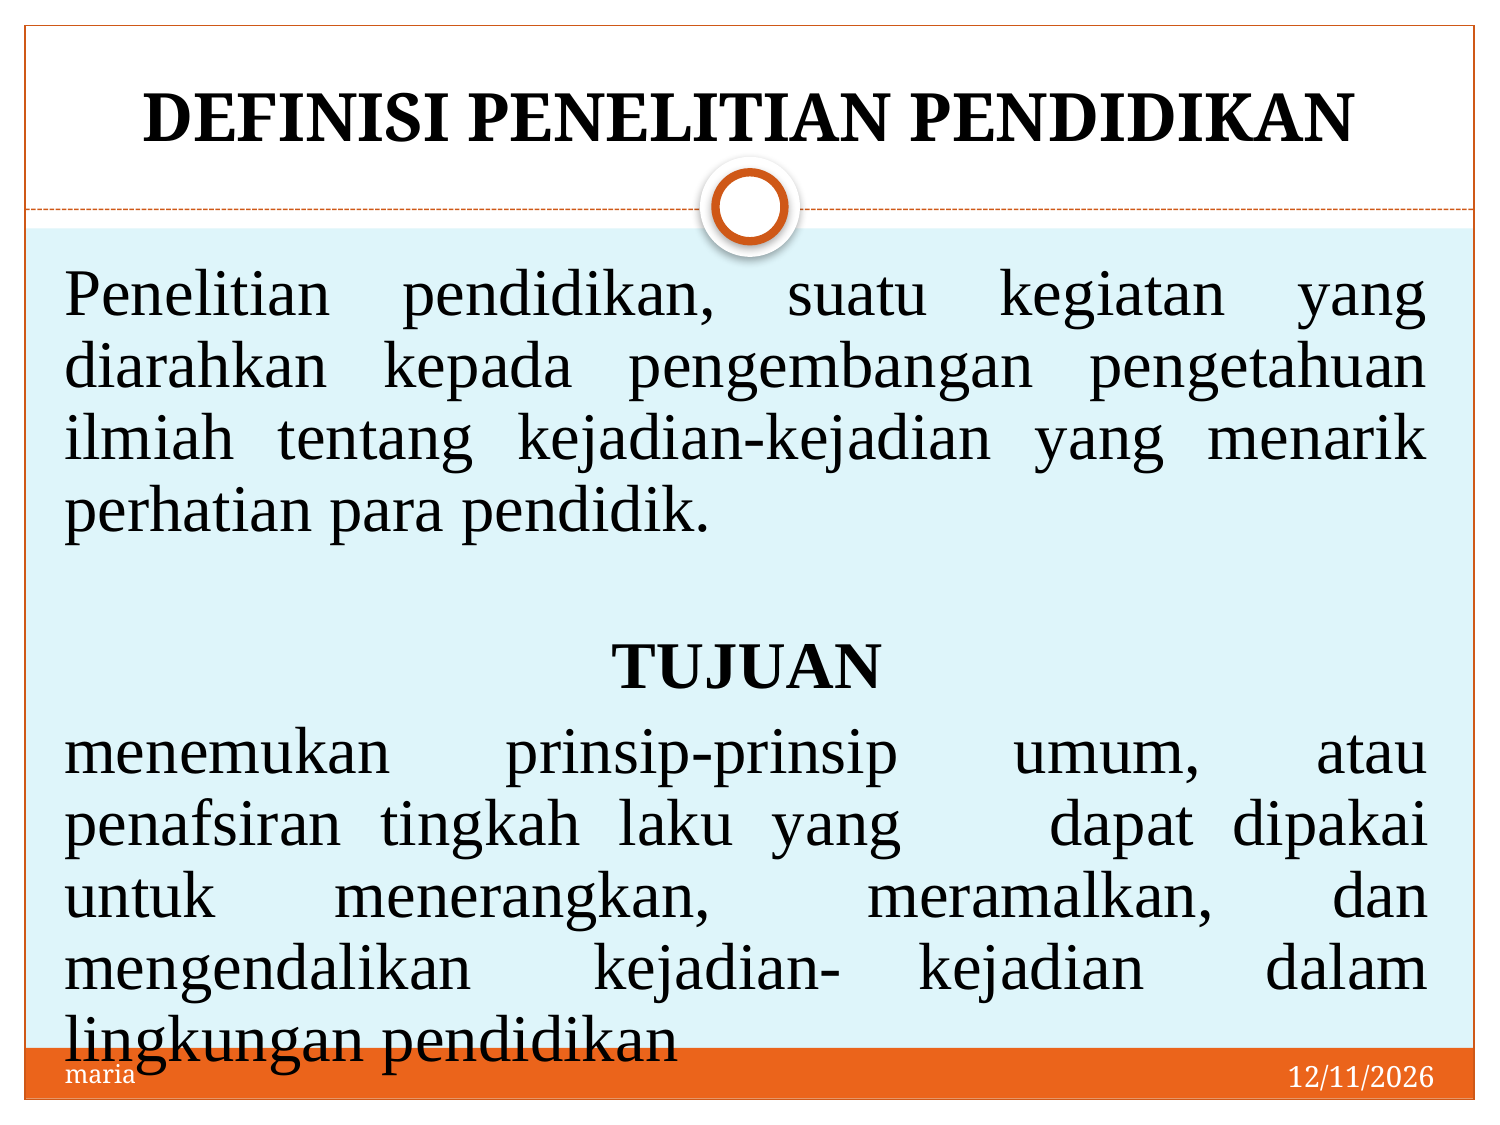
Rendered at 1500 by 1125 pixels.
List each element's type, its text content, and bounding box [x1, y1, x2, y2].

title DEFINISI PENELITIAN PENDIDIKAN [49, 37, 1450, 162]
footer maria [50, 1051, 638, 1112]
list Penelitian pendidikan, suatu kegiatan yang diarahkan kepada pengembangan pengetahuan ilmiah tentang kejadian-kejadian yang menarik perhatian para pendidik. TUJUAN menemukan prinsip-prinsip umum, atau penafsiran tingkah laku yang dapat dipakai untuk menerangkan, meramalkan, dan mengendalikan kejadian- kejadian dalam lingkungan pendidikan [49, 250, 1445, 1055]
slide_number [950, 1050, 1450, 1111]
